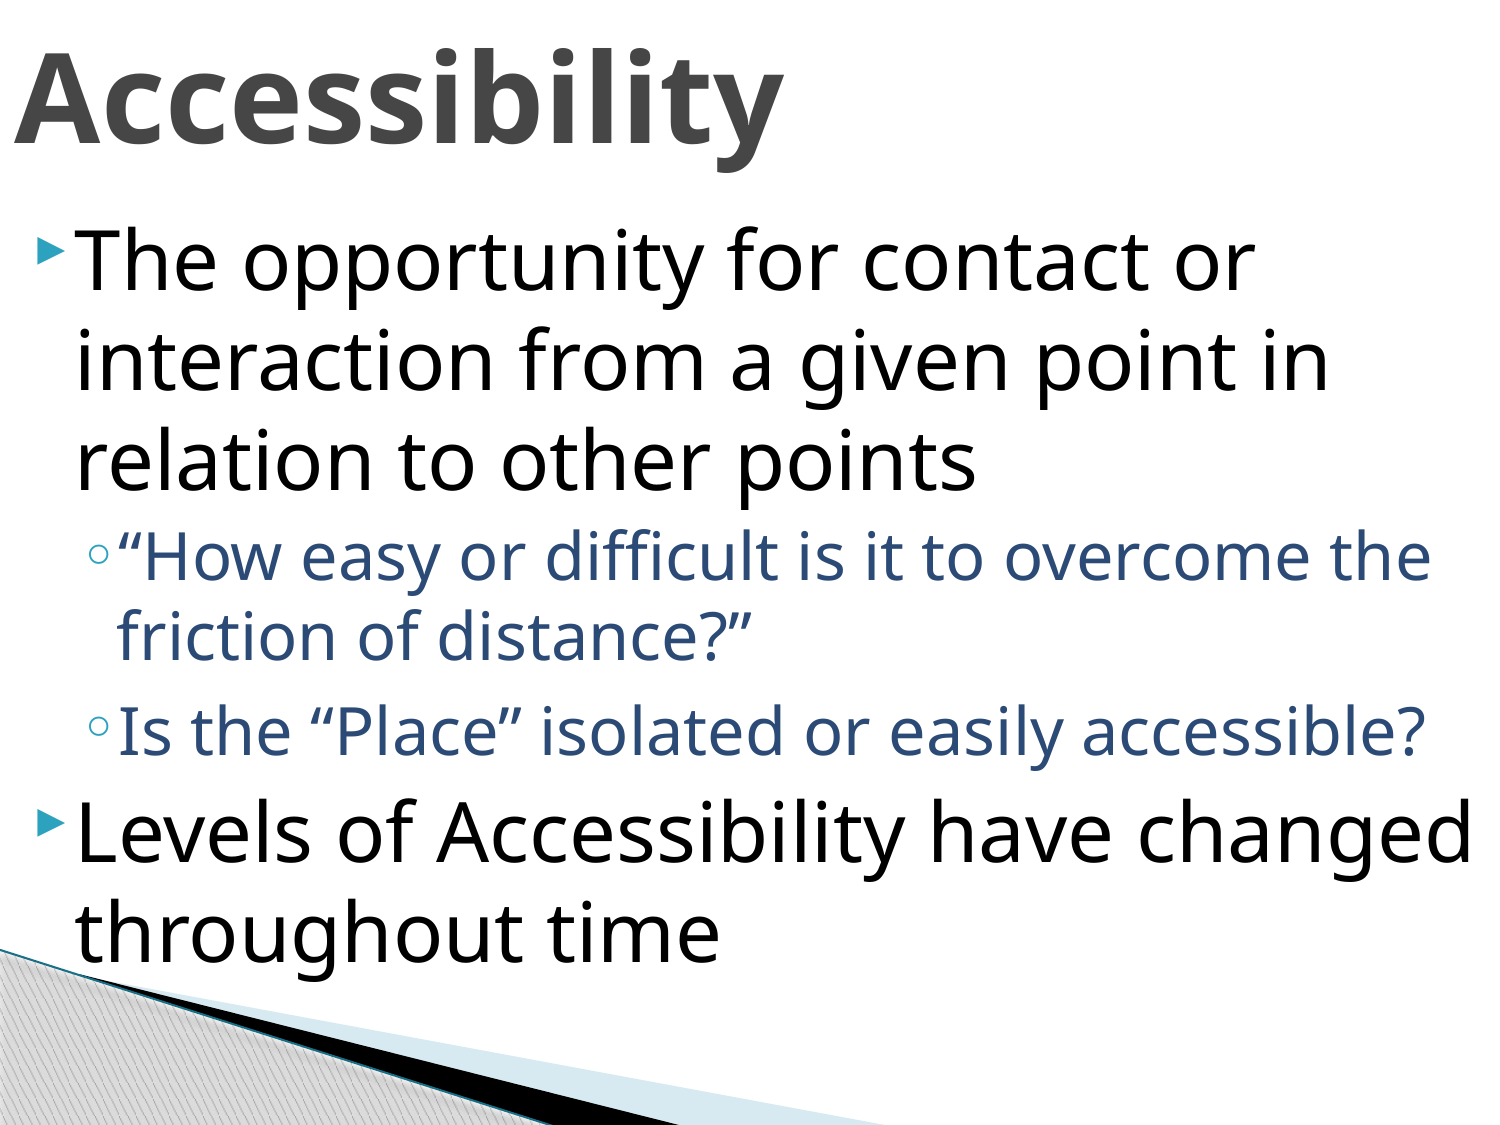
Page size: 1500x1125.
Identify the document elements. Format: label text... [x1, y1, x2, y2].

list The opportunity for contact or interaction from a given point in relation to other points “How easy or difficult is it to overcome the friction of distance?” Is the “Place” isolated or easily accessible? Levels of Accessibility have changed throughout time [0, 200, 1500, 1038]
title Accessibility [0, 0, 1350, 188]
